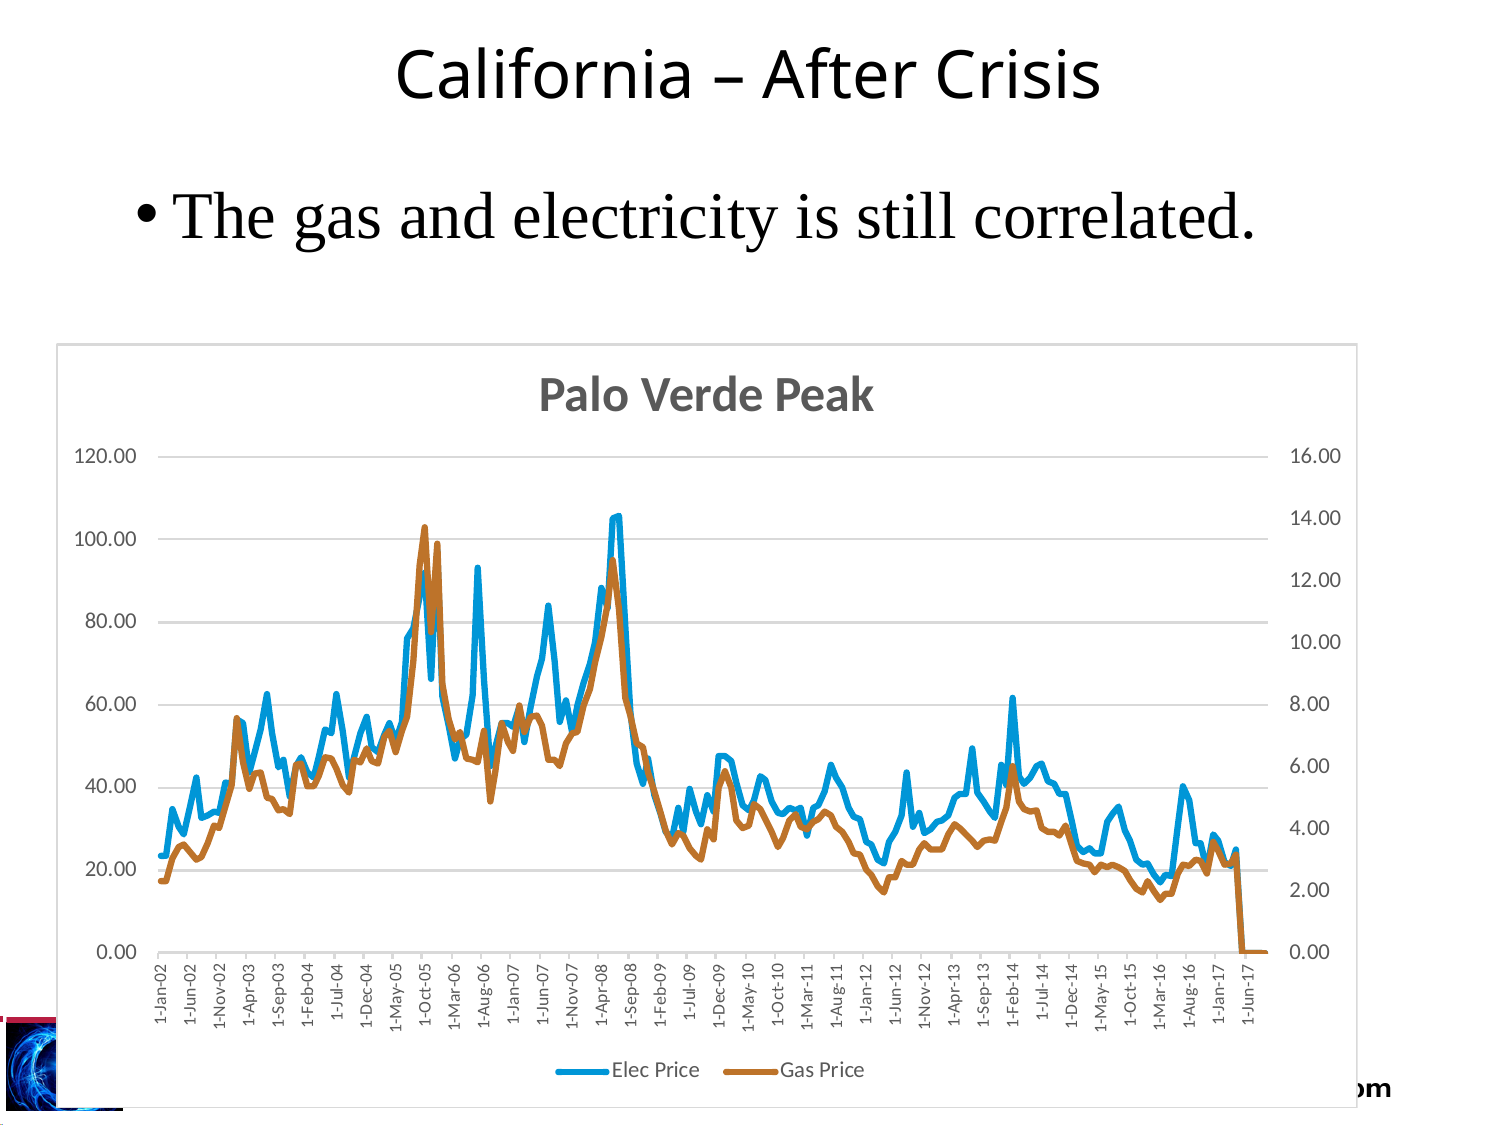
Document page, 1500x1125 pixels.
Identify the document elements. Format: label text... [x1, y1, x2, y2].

picture [0, 343, 1400, 1125]
list The gas and electricity is still correlated. [120, 173, 1417, 980]
title California – After Crisis [120, 20, 1378, 134]
